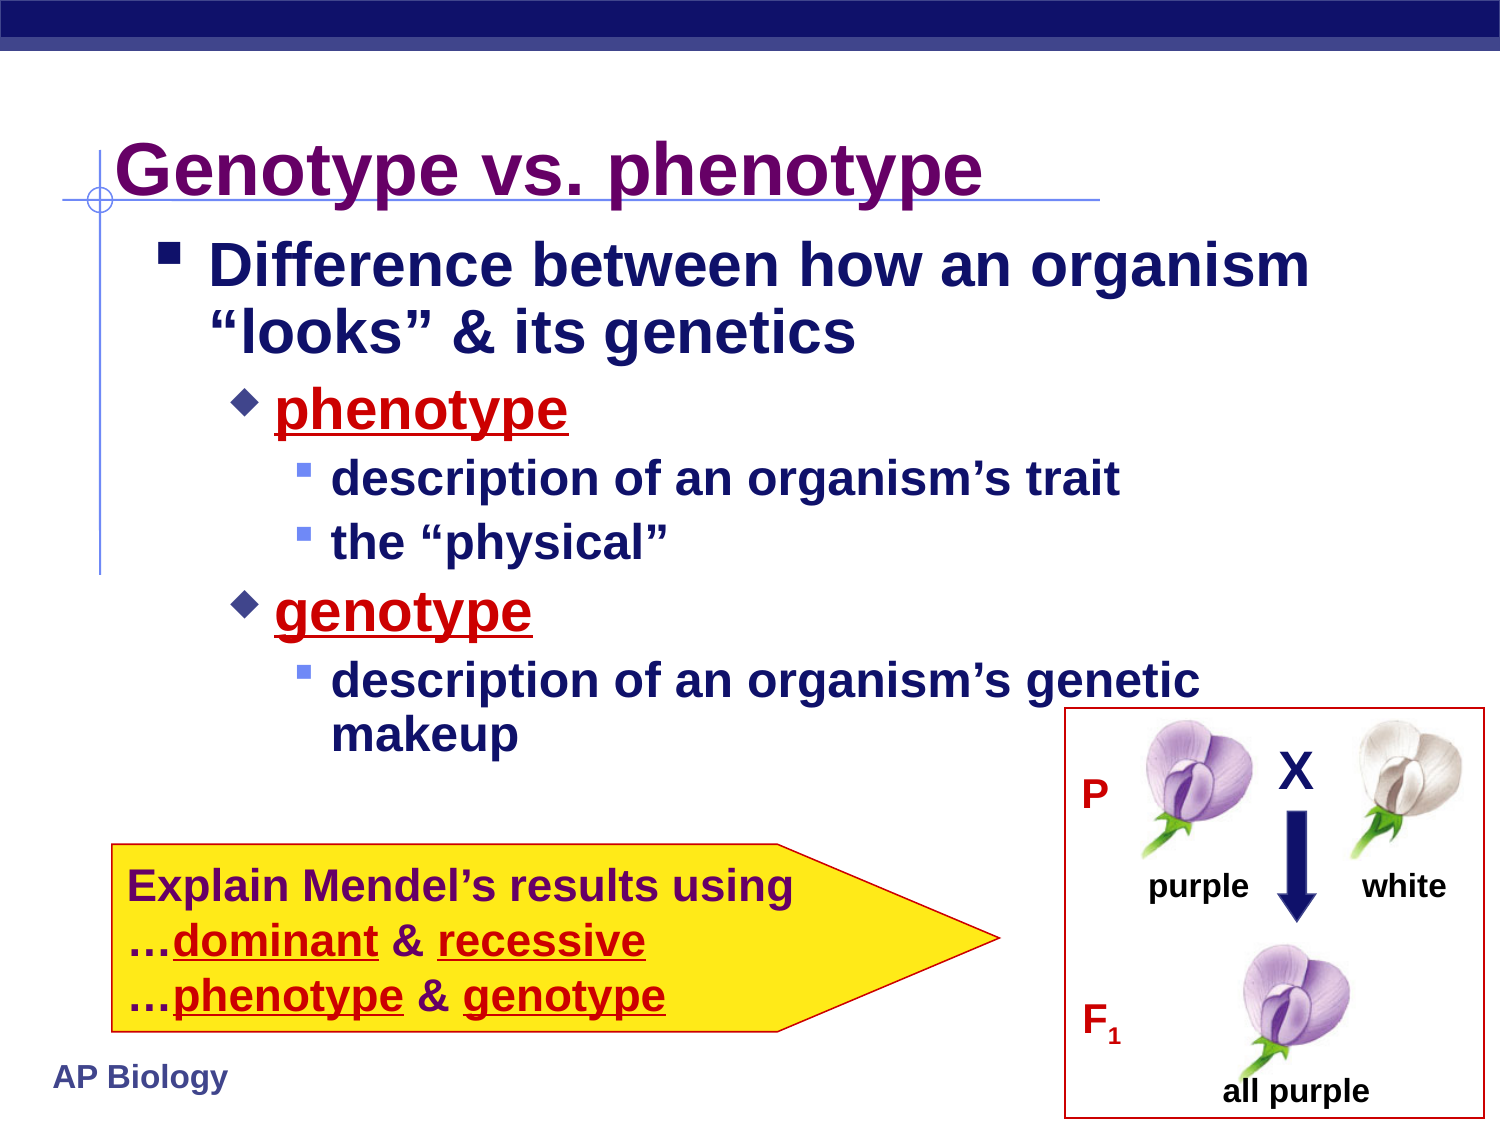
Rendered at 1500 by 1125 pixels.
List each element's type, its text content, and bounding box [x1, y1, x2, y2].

list Difference between how an organism “looks” & its genetics phenotype description of an organism’s trait the “physical” genotype description of an organism’s genetic makeup [137, 224, 1413, 825]
text_box Explain Mendel’s results using …dominant & recessive …phenotype & genotype [111, 844, 1000, 1032]
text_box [1064, 708, 1485, 1119]
title Genotype vs. phenotype [99, 112, 1375, 238]
